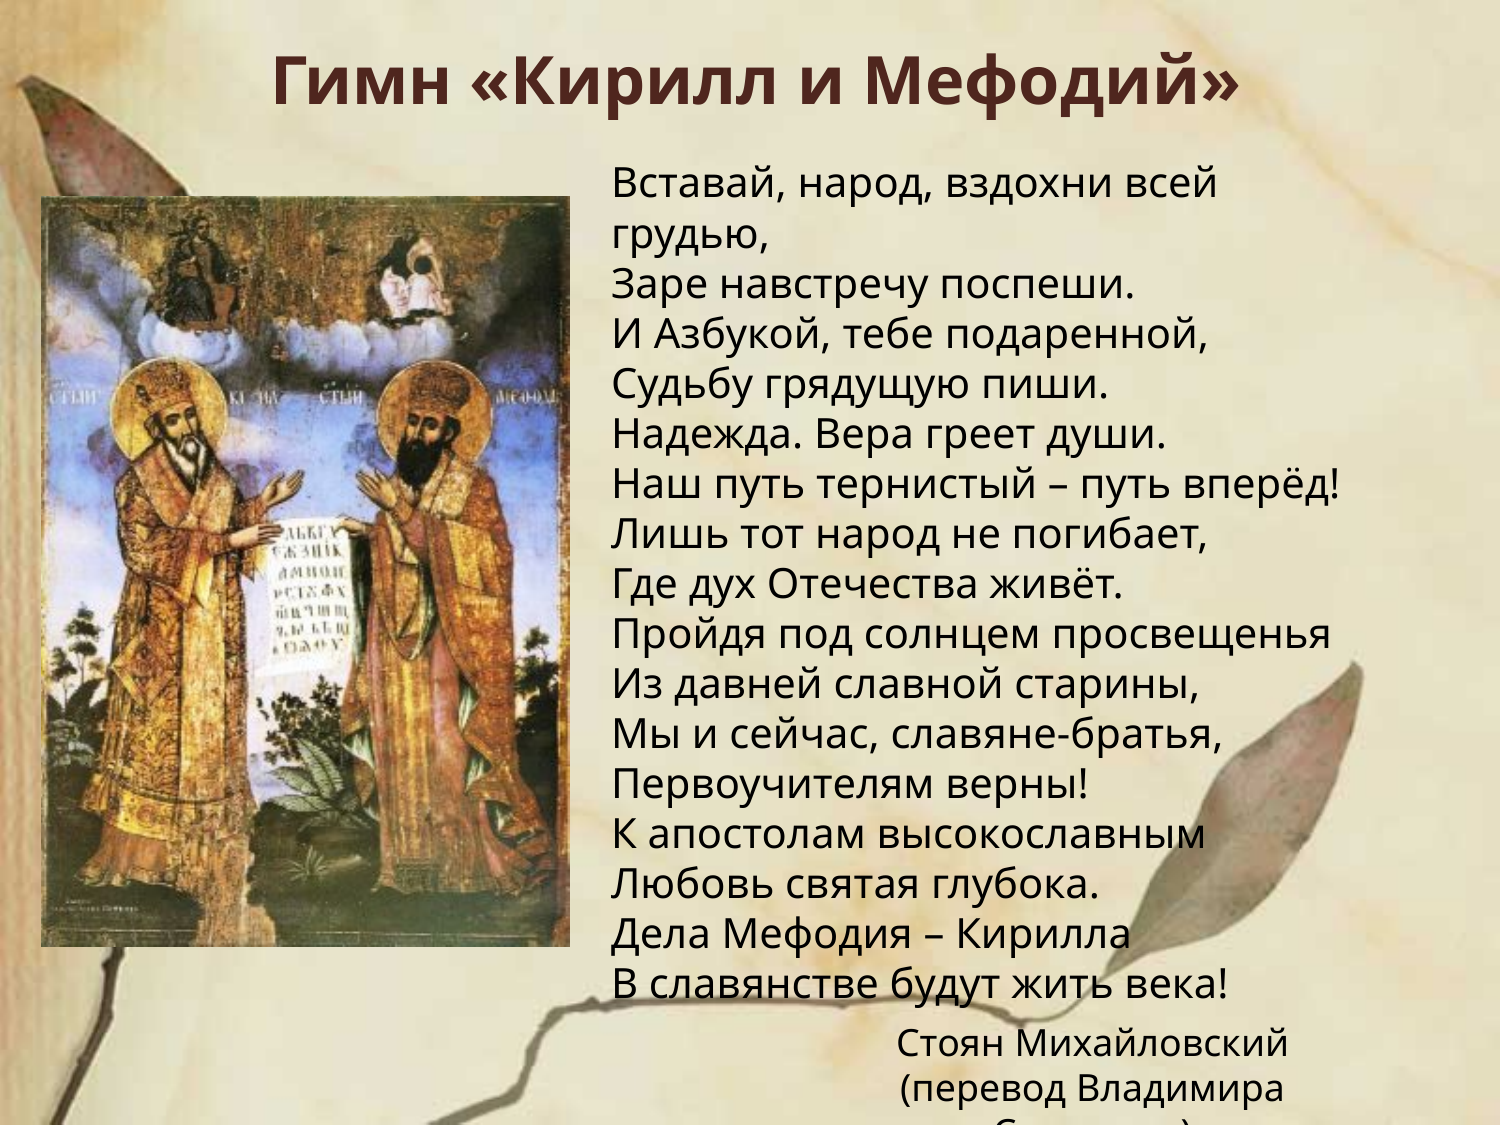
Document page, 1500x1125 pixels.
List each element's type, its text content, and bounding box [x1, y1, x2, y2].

text_box Стоян Михайловский (перевод Владимира Смирнова) [785, 1011, 1400, 1125]
text_box Гимн «Кирилл и Мефодий» [112, 30, 1400, 126]
picture [0, 0, 1500, 1125]
text_box Вставай, народ, вздохни всей грудью, Заре навстречу поспеши. И Азбукой, тебе подаренной, Судьбу грядущую пиши. Надежда. Вера греет души. Наш путь тернистый – путь вперёд! Лишь тот народ не погибает, Где дух Отечества живёт. Пройдя под солнцем просвещенья Из давней славной старины, Мы и сейчас, славяне-братья, Первоучителям верны! К апостолам высокославным Любовь святая глубока. Дела Мефодия – Кирилла В славянстве будут жить века! [596, 148, 1388, 1014]
